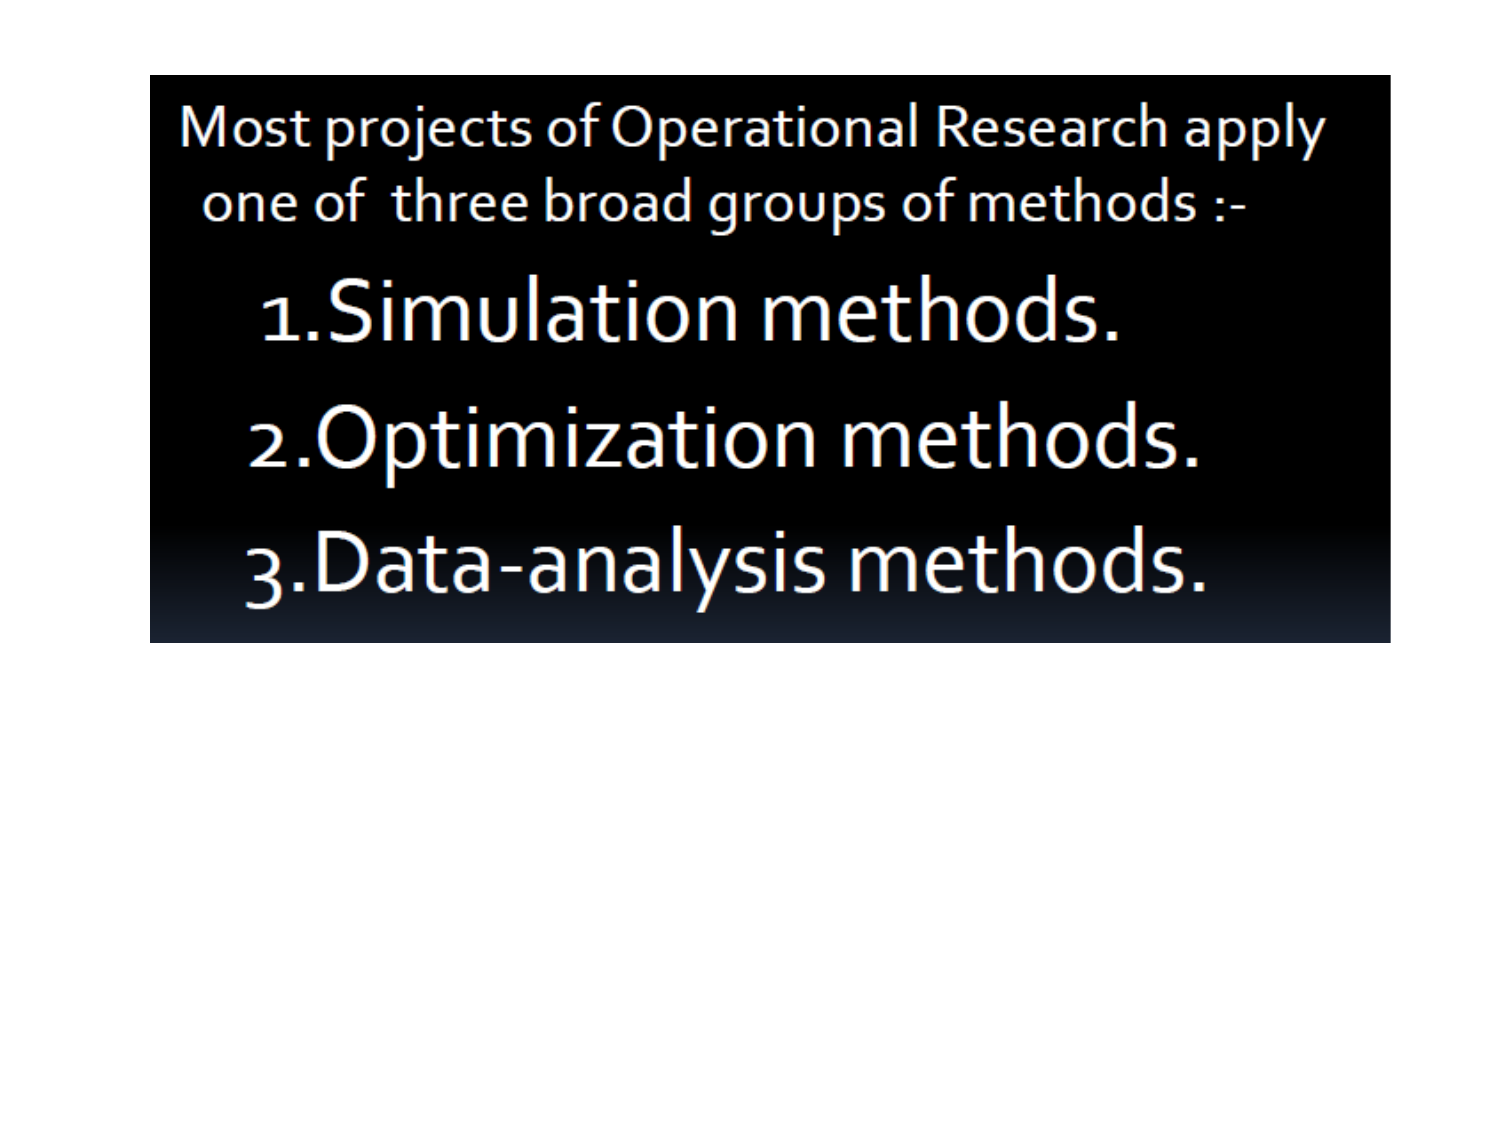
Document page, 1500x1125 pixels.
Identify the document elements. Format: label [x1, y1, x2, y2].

picture [149, 74, 1391, 643]
